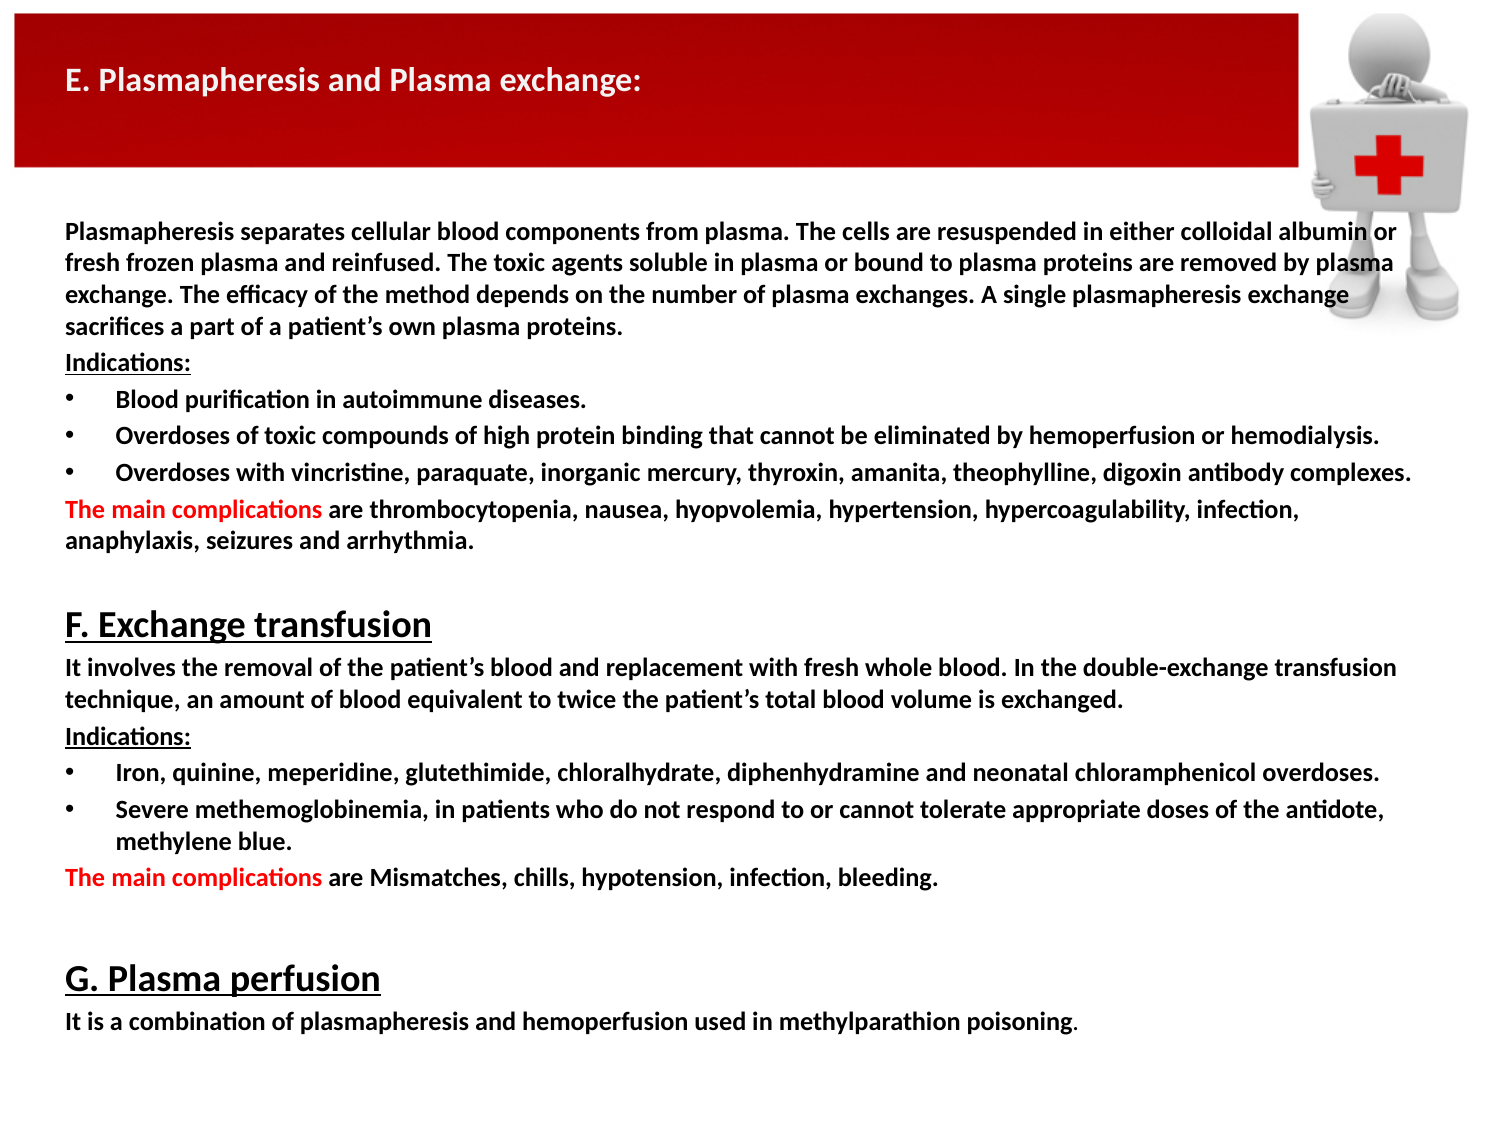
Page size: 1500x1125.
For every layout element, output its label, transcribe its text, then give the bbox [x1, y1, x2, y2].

picture [0, 0, 1500, 1125]
list E. Plasmapheresis and Plasma exchange: Plasmapheresis separates cellular blood components from plasma. The cells are resuspended in either colloidal albumin or fresh frozen plasma and reinfused. The toxic agents soluble in plasma or bound to plasma proteins are removed by plasma exchange. The efficacy of the method depends on the number of plasma exchanges. A single plasmapheresis exchange sacrifices a part of a patient’s own plasma proteins. Indications: Blood purification in autoimmune diseases. Overdoses of toxic compounds of high protein binding that cannot be eliminated by hemoperfusion or hemodialysis. Overdoses with vincristine, paraquate, inorganic mercury, thyroxin, amanita, theophylline, digoxin antibody complexes. The main complications are thrombocytopenia, nausea, hyopvolemia, hypertension, hypercoagulability, infection, anaphylaxis, seizures and arrhythmia. F. Exchange transfusion It involves the removal of the patient’s blood and replacement with fresh whole blood. In the double-exchange transfusion technique, an amount of blood equivalent to twice the patient’s total blood volume is exchanged. Indications: Iron, quinine, meperidine, glutethimide, chloralhydrate, diphenhydramine and neonatal chloramphenicol overdoses. Severe methemoglobinemia, in patients who do not respond to or cannot tolerate appropriate doses of the antidote, methylene blue. The main complications are Mismatches, chills, hypotension, infection, bleeding. G. Plasma perfusion It is a combination of plasmapheresis and hemoperfusion used in methylparathion poisoning. [50, 2, 1438, 1065]
